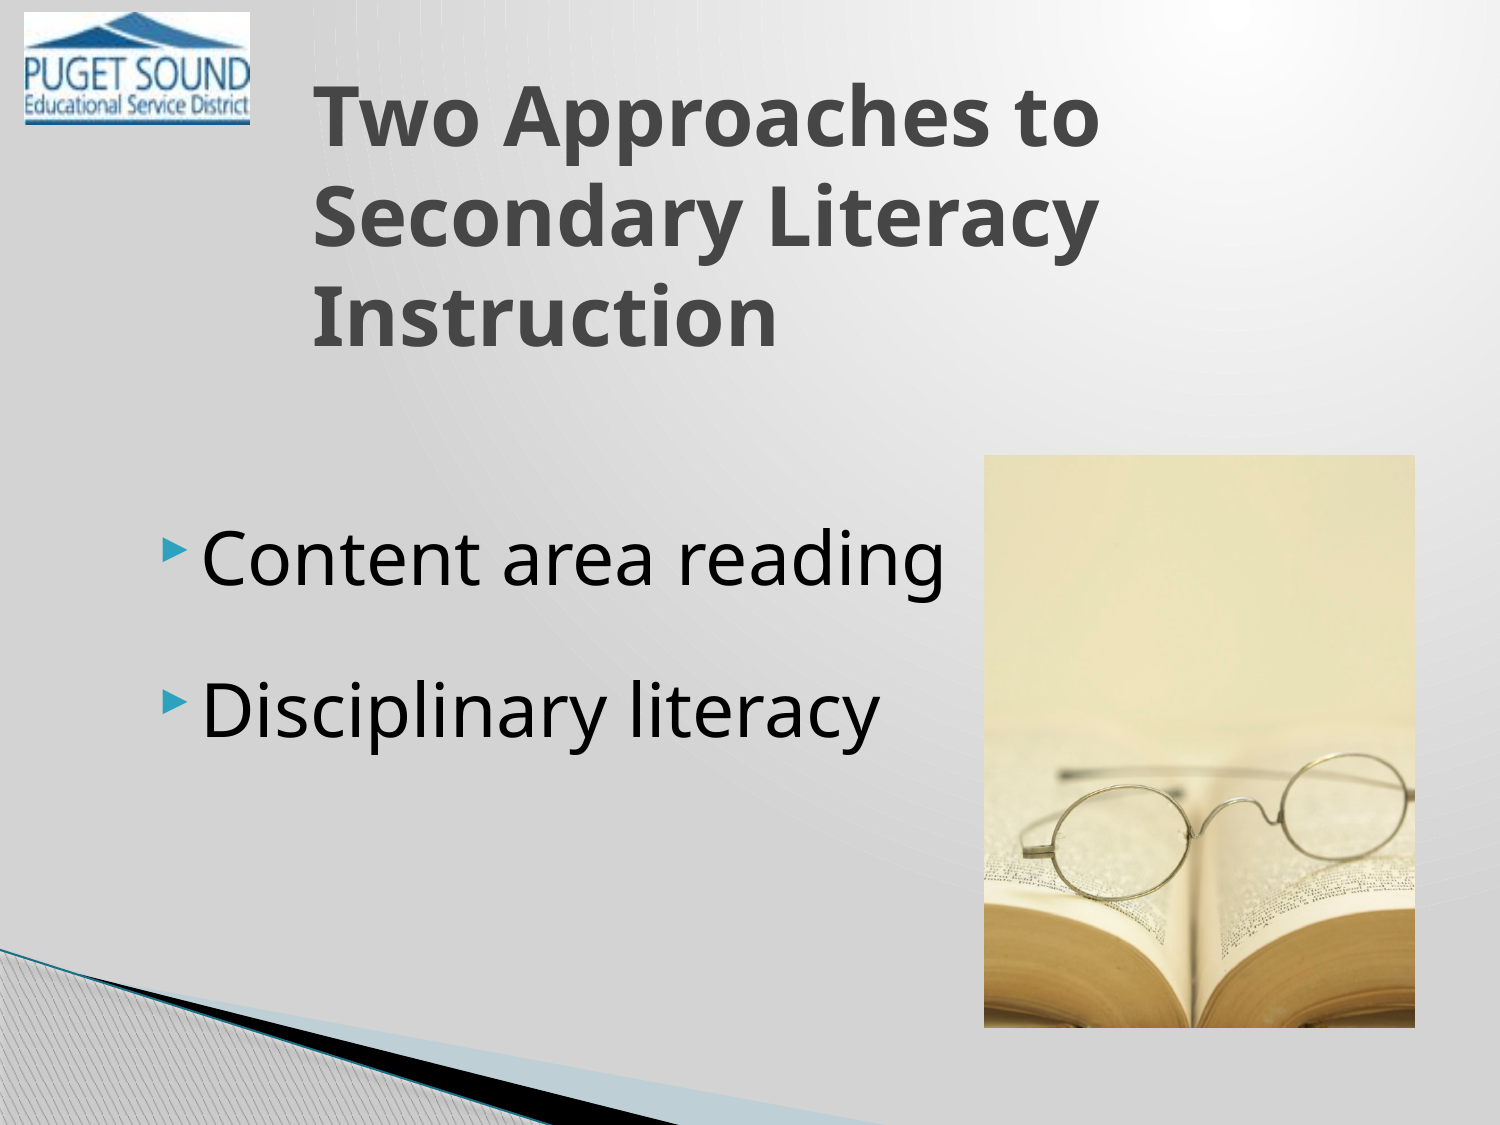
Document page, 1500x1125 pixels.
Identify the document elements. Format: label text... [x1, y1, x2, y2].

picture [984, 455, 1415, 1028]
title Two Approaches to Secondary Literacy Instruction [297, 66, 1423, 361]
picture [24, 12, 250, 125]
list Content area reading Disciplinary literacy [125, 503, 965, 968]
